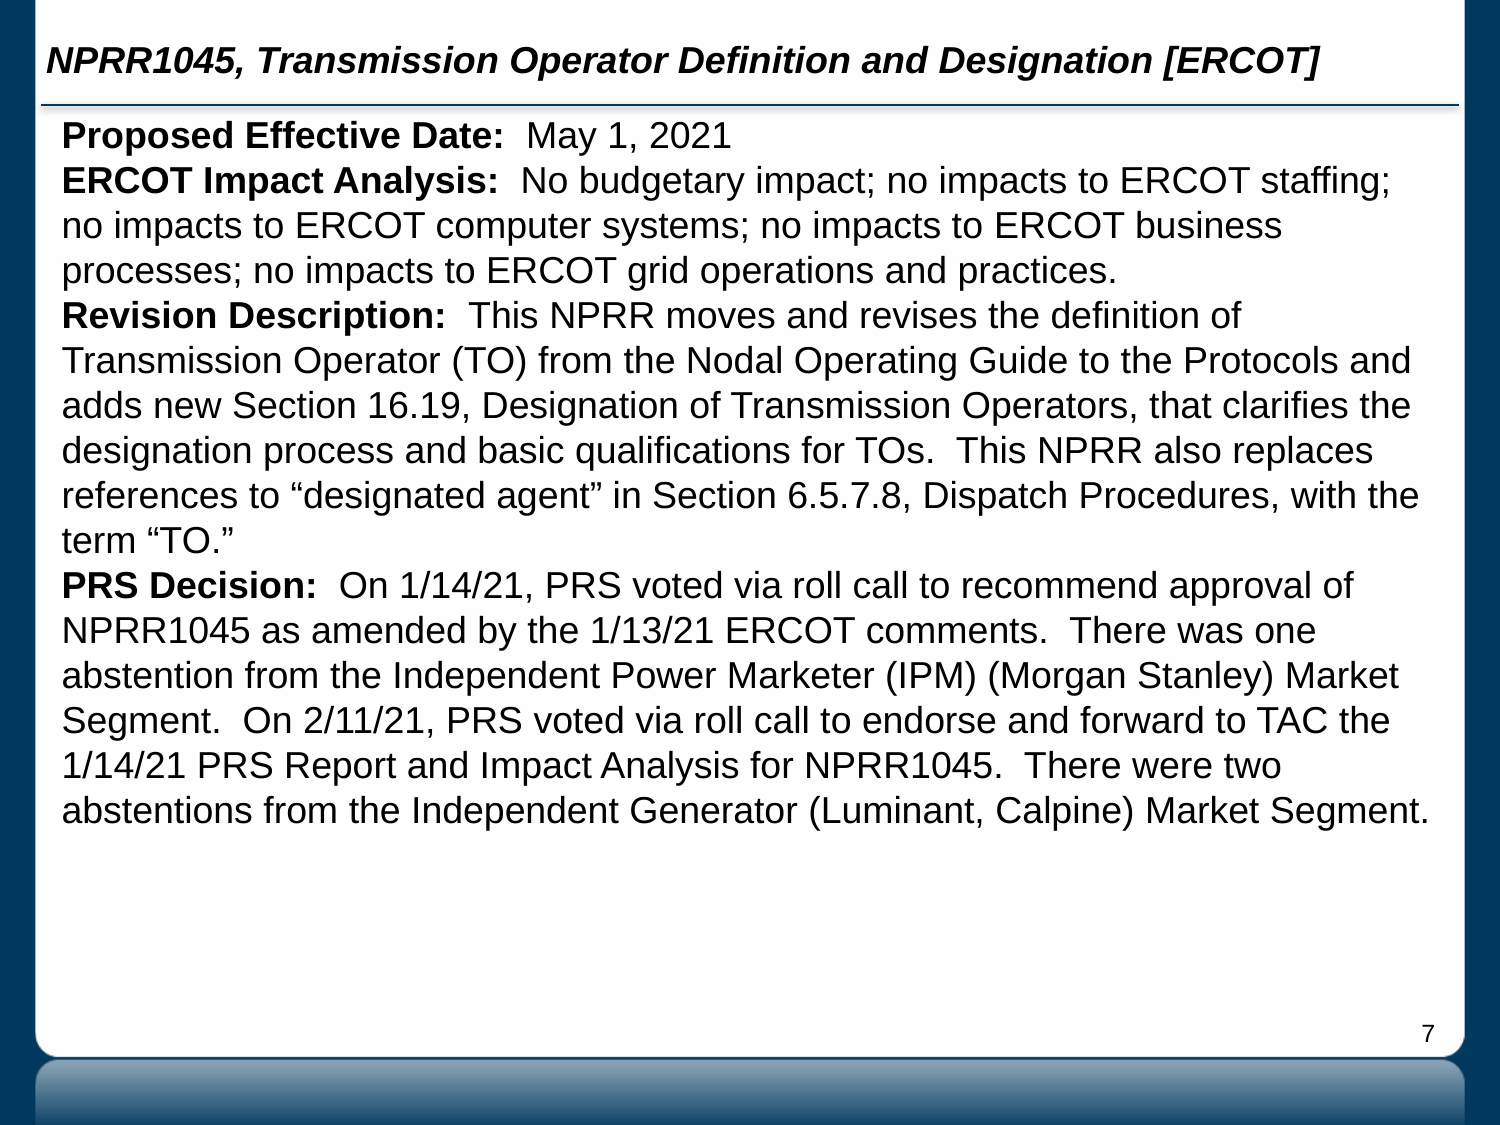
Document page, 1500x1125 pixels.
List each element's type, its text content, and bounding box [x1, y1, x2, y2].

text_box Proposed Effective Date: May 1, 2021 ERCOT Impact Analysis: No budgetary impact; no impacts to ERCOT staffing; no impacts to ERCOT computer systems; no impacts to ERCOT business processes; no impacts to ERCOT grid operations and practices. Revision Description: This NPRR moves and revises the definition of Transmission Operator (TO) from the Nodal Operating Guide to the Protocols and adds new Section 16.19, Designation of Transmission Operators, that clarifies the designation process and basic qualifications for TOs. This NPRR also replaces references to “designated agent” in Section 6.5.7.8, Dispatch Procedures, with the term “TO.” PRS Decision: On 1/14/21, PRS voted via roll call to recommend approval of NPRR1045 as amended by the 1/13/21 ERCOT comments. There was one abstention from the Independent Power Marketer (IPM) (Morgan Stanley) Market Segment. On 2/11/21, PRS voted via roll call to endorse and forward to TAC the 1/14/21 PRS Report and Impact Analysis for NPRR1045. There were two abstentions from the Independent Generator (Luminant, Calpine) Market Segment. [46, 103, 1447, 839]
title NPRR1045, Transmission Operator Definition and Designation [ERCOT] [31, 20, 1464, 97]
picture [35, 0, 1465, 1125]
